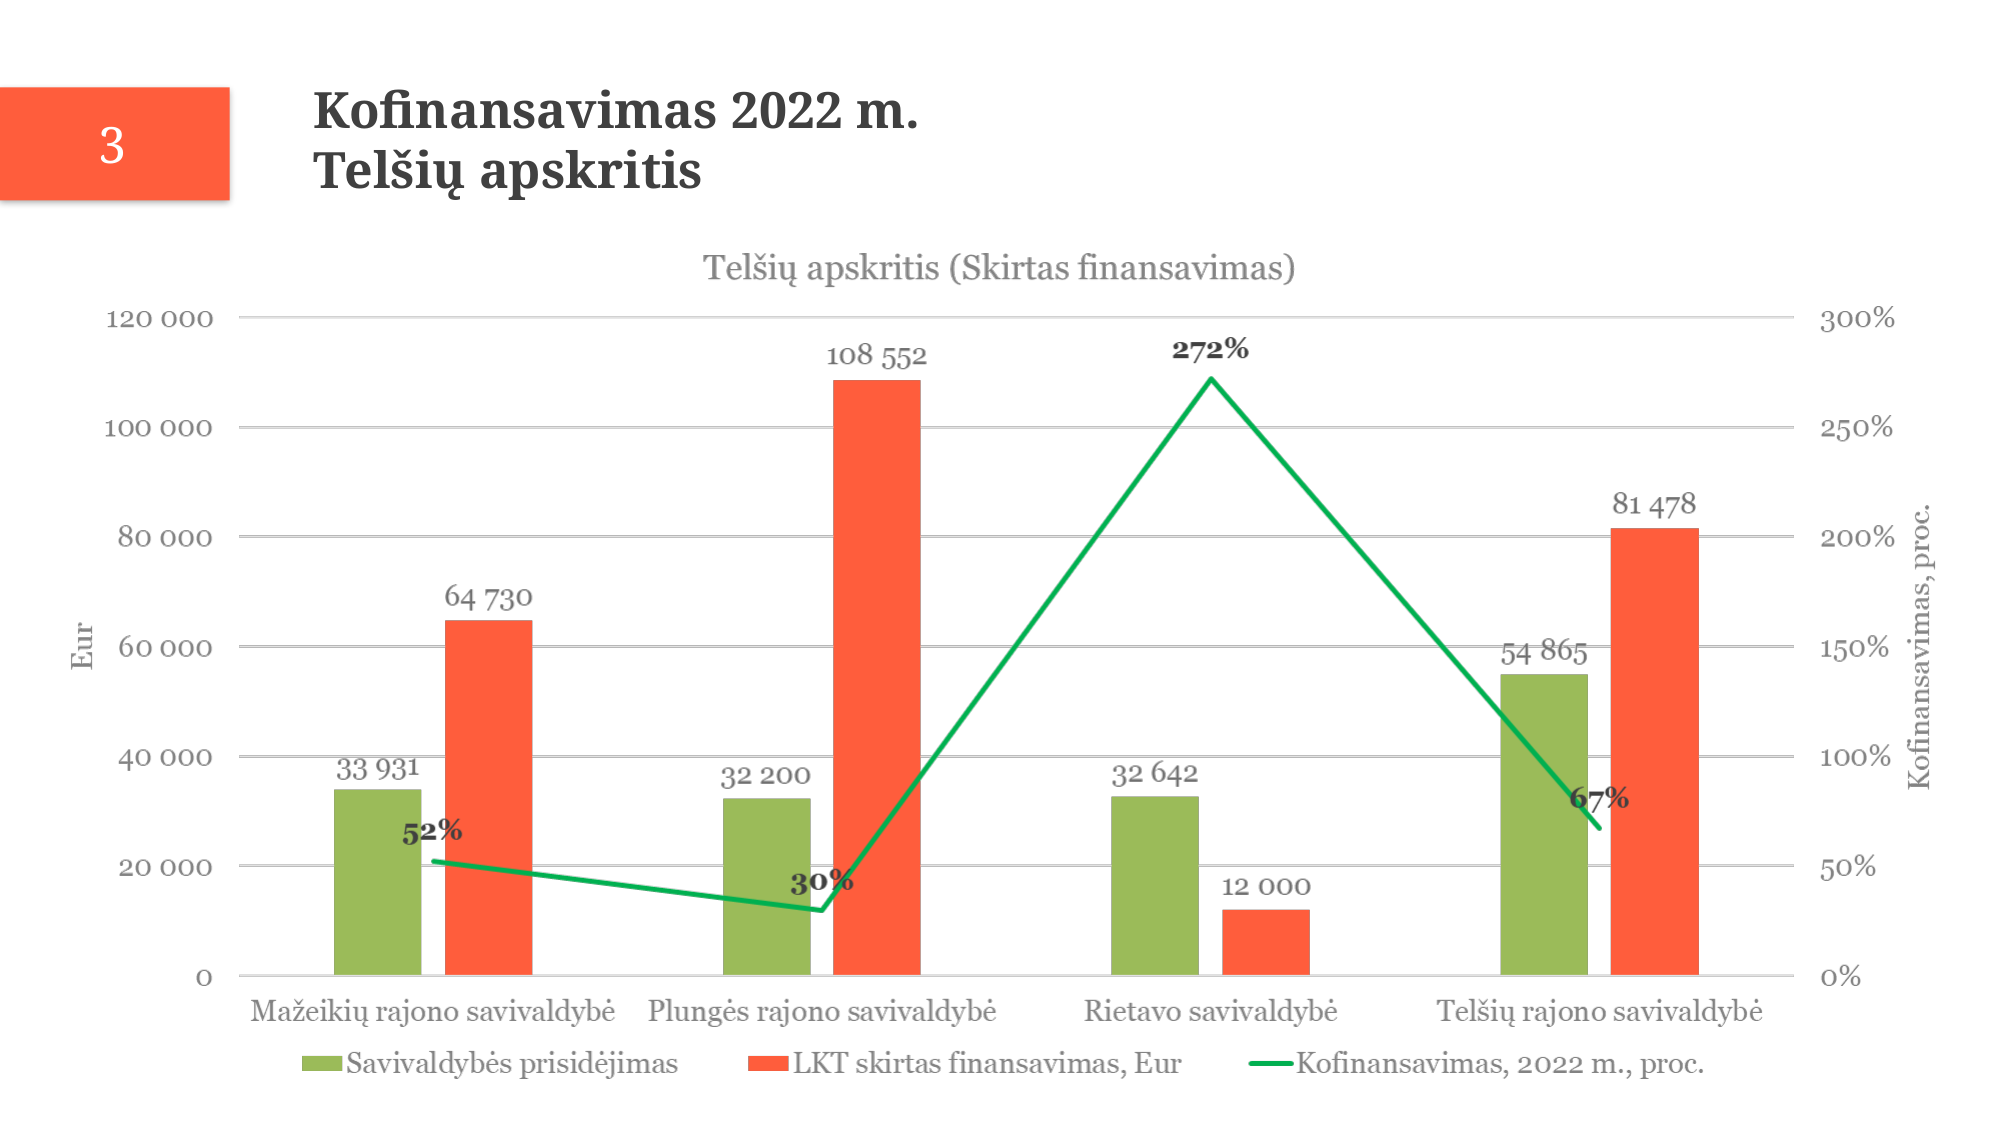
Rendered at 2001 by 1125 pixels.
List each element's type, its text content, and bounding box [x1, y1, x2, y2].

list 3 [0, 106, 225, 198]
title Kofinansavimas 2022 m. Telšių apskritis [298, 45, 1842, 229]
picture [39, 232, 1961, 1098]
